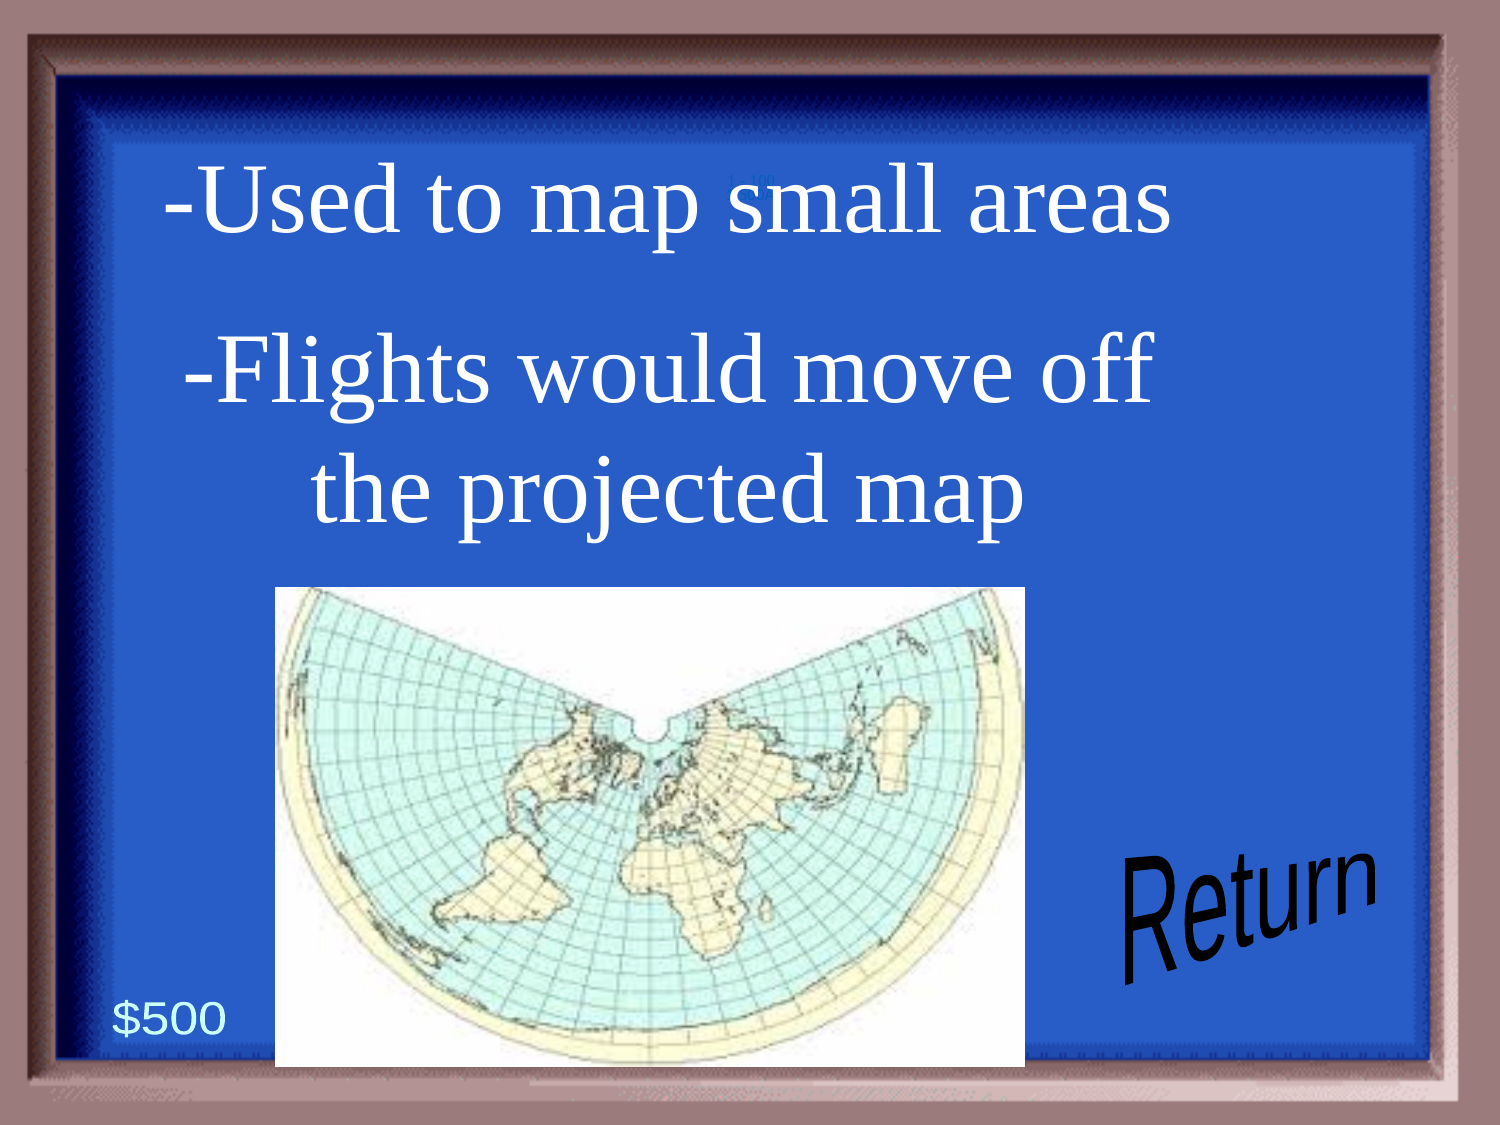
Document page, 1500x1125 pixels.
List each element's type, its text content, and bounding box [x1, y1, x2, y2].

text_box -Used to map small areas -Flights would move off the projected map [99, 124, 1238, 762]
picture [0, 0, 1500, 1125]
title 1-500A [112, 99, 1388, 288]
